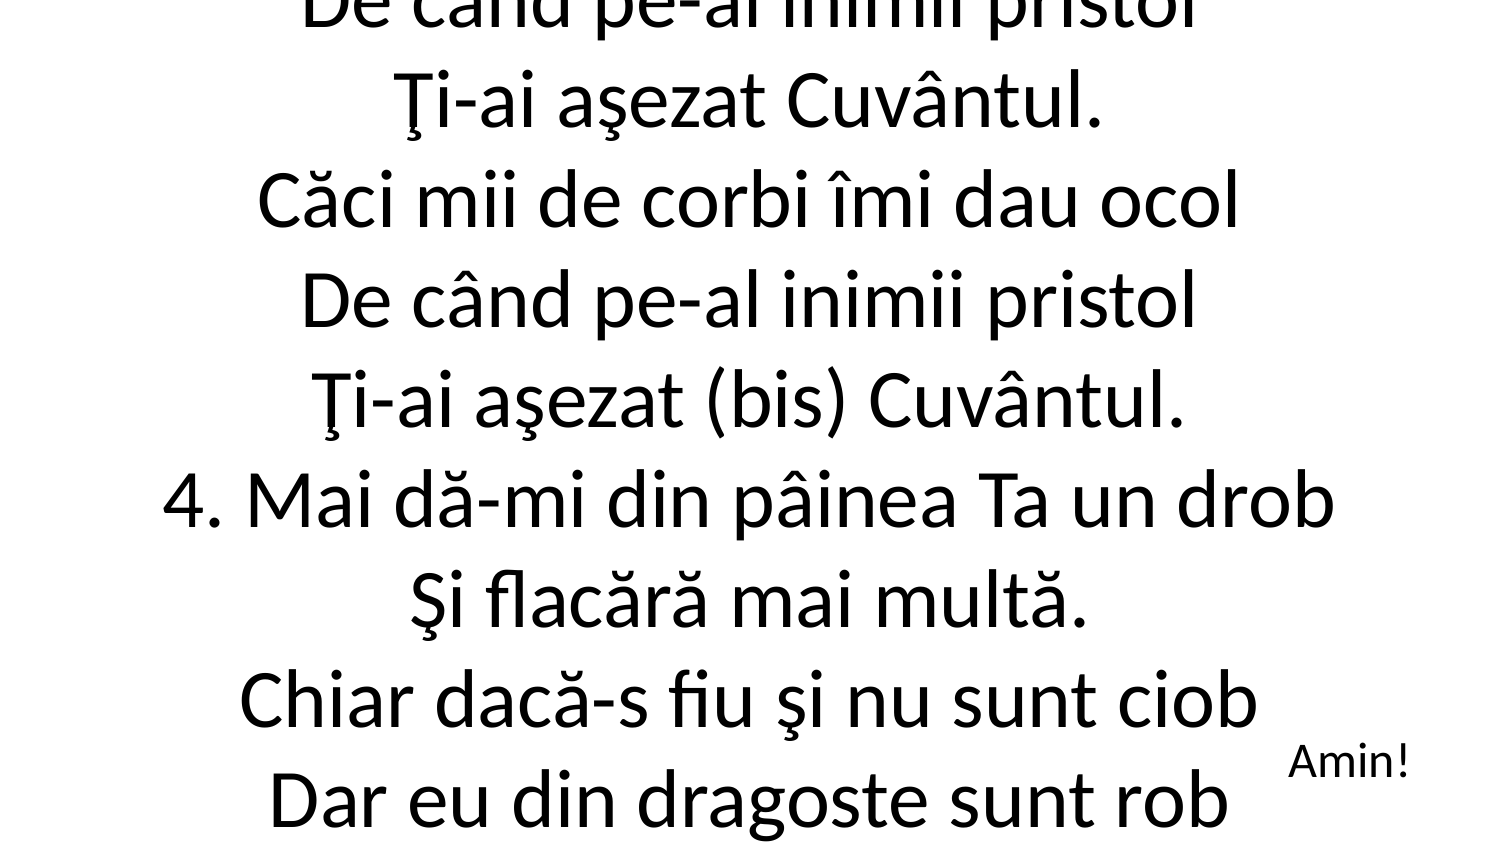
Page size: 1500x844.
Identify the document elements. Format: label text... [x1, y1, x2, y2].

text_box 3. Vorbeşte, Doamne, căci sunt gol Şi-mi bate-n suflet vântul. Căci mii de corbi îmi dau ocol De când pe-al inimii pristol Ţi-ai aşezat Cuvântul. Căci mii de corbi îmi dau ocol De când pe-al inimii pristol Ţi-ai aşezat (bis) Cuvântul. 4. Mai dă-mi din pâinea Ta un drob Şi flacără mai multă. Chiar dacă-s fiu şi nu sunt ciob Dar eu din dragoste sunt rob Şi robul Tău ascultă. Chiar dacă-s fiu şi nu sunt ciob Dar eu din dragoste sunt rob Şi robul Tău (bis) ascultă. [147, 0, 1353, 844]
text_box Amin! [1273, 674, 1427, 795]
